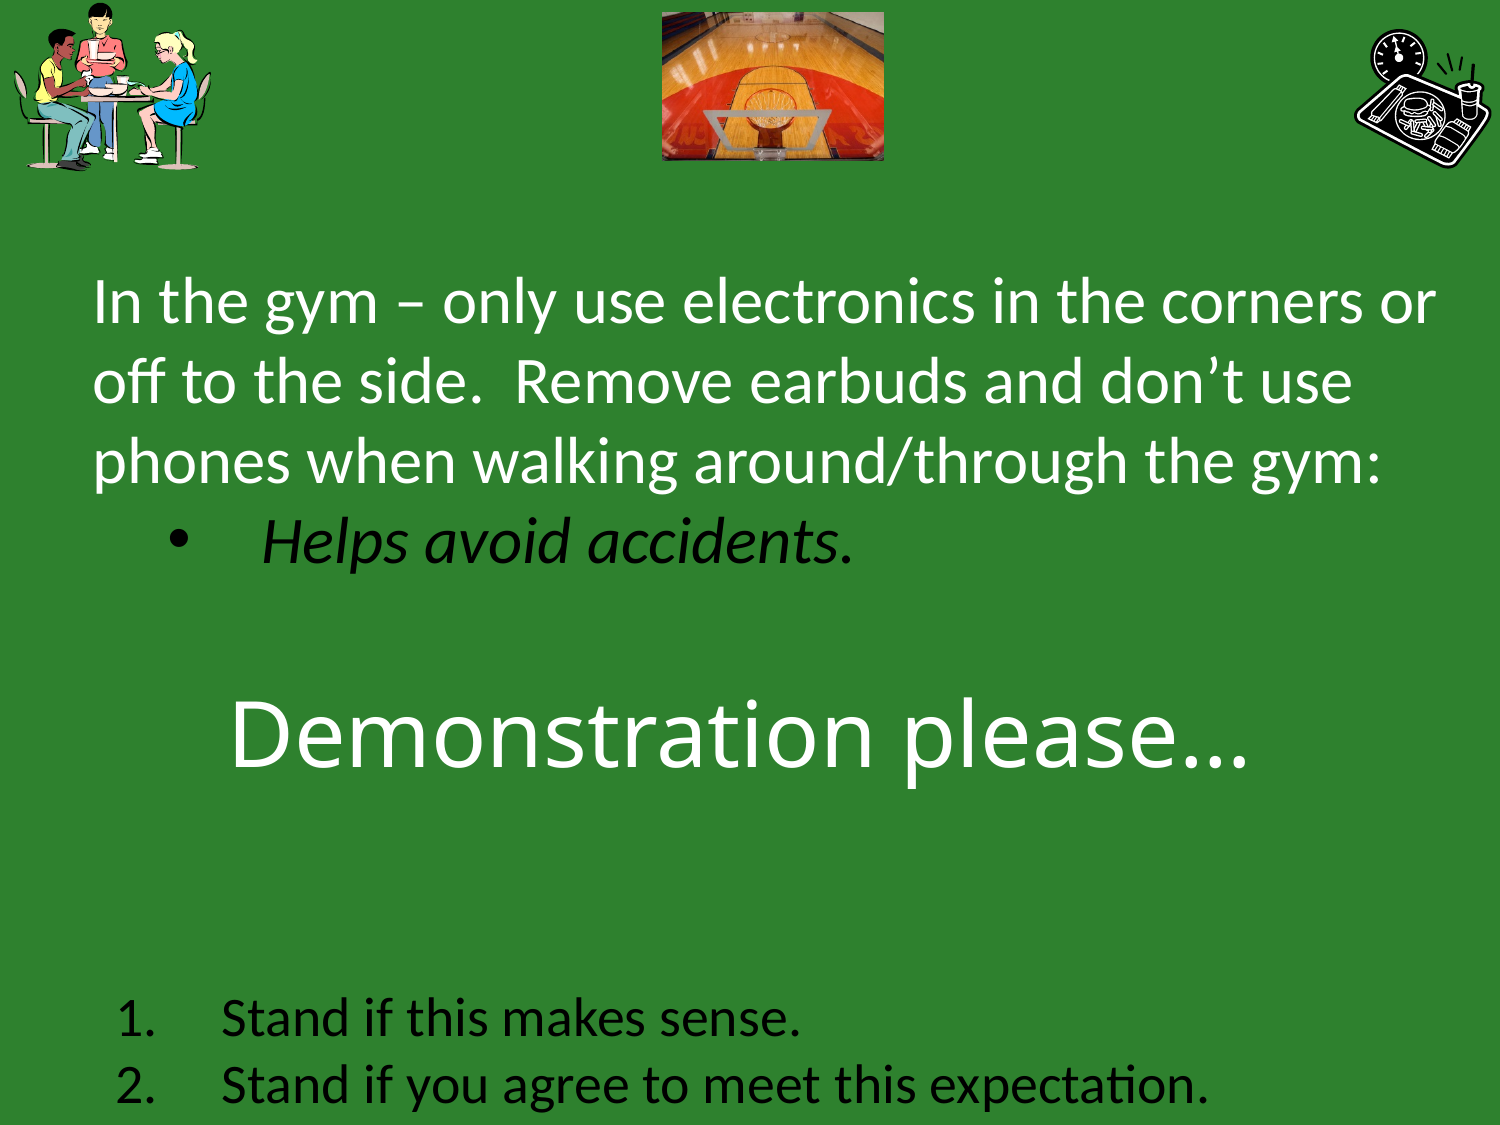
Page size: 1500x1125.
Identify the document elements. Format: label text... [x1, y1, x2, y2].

picture [662, 12, 885, 161]
text_box Demonstration please… [212, 668, 1268, 793]
picture [1351, 28, 1493, 172]
text_box In the gym – only use electronics in the corners or off to the side. Remove earbuds and don’t use phones when walking around/through the gym: Helps avoid accidents. [2, 249, 1478, 585]
text_box Stand if this makes sense. Stand if you agree to meet this expectation. [100, 972, 1451, 1123]
picture [9, 0, 216, 172]
